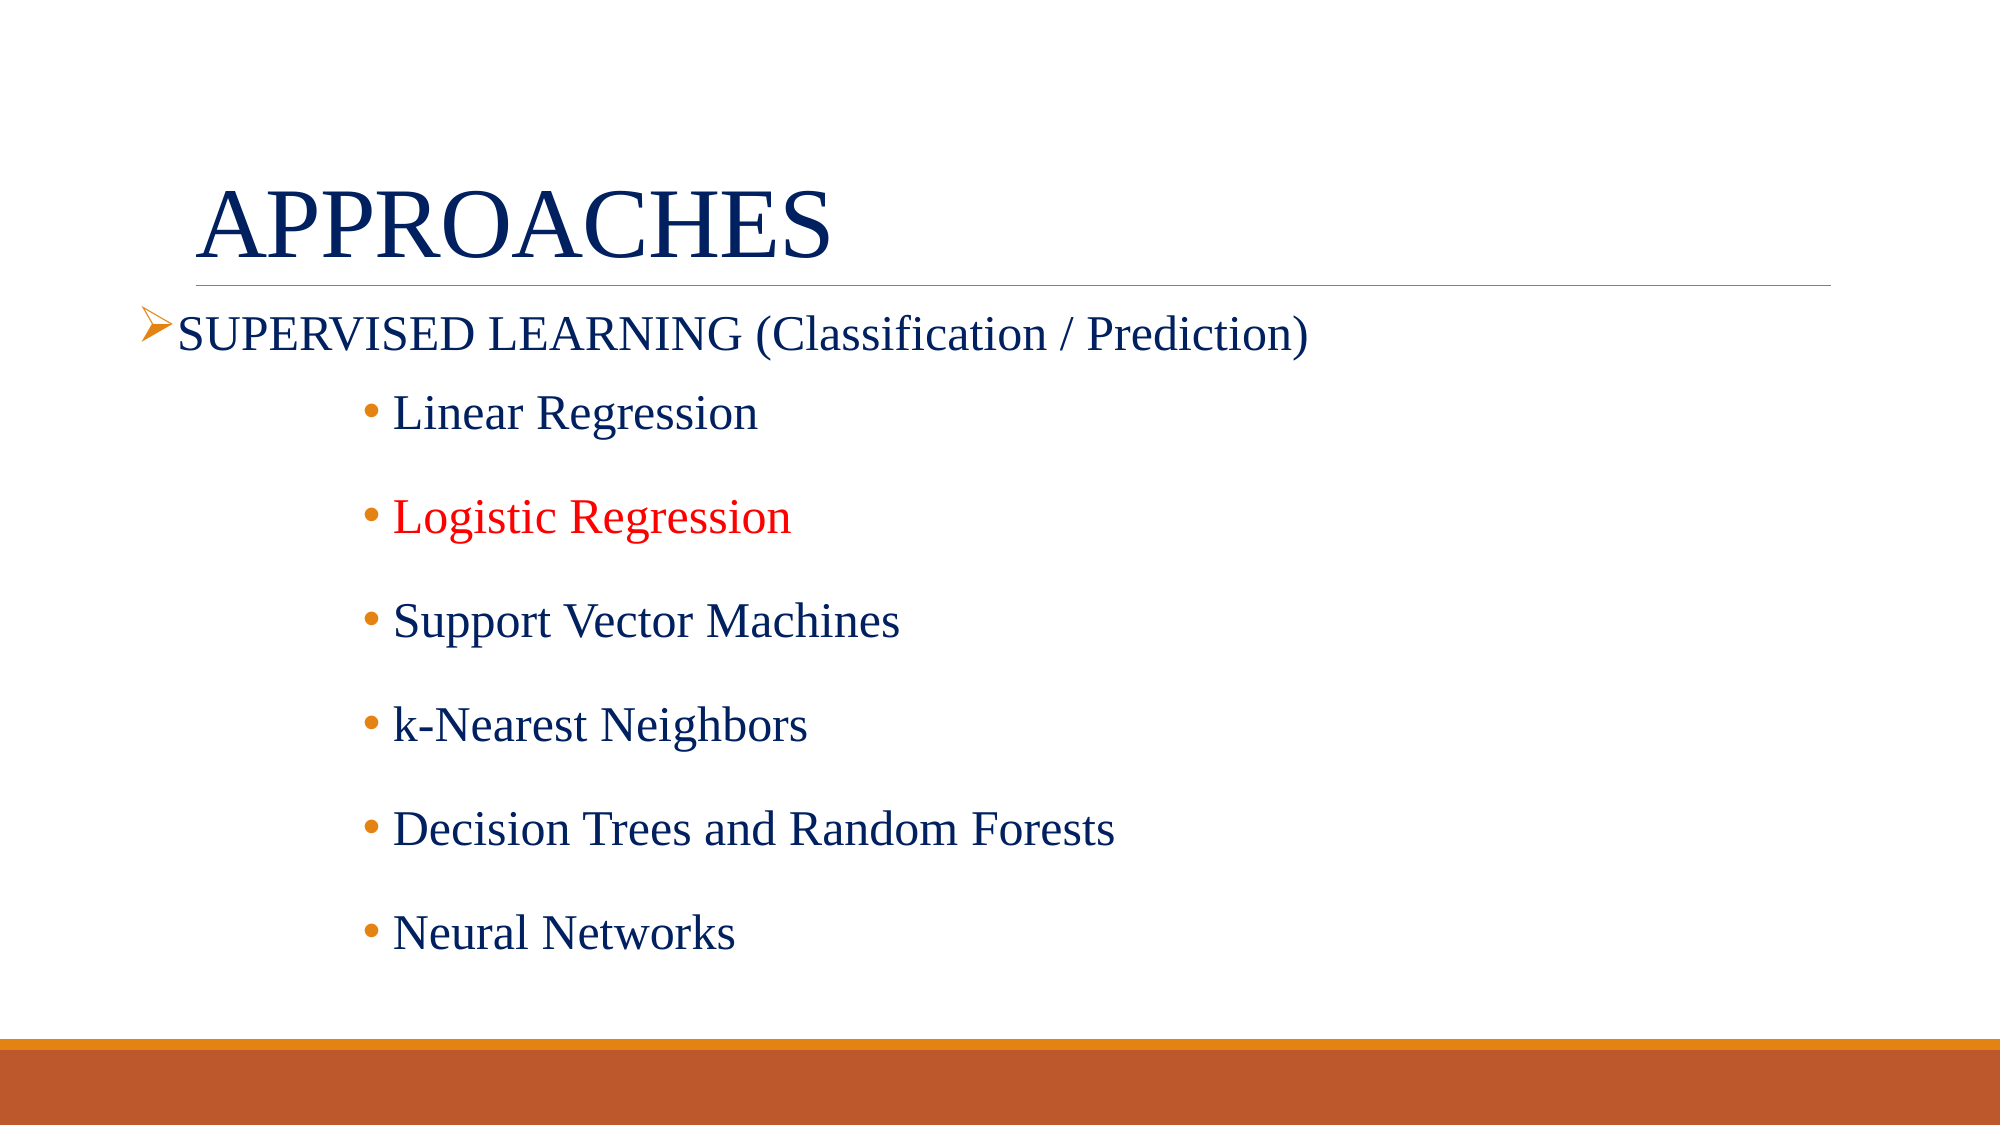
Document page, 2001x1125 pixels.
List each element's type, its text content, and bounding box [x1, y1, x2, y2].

list SUPERVISED LEARNING (Classification / Prediction) Linear Regression Logistic Regression Support Vector Machines k-Nearest Neighbors Decision Trees and Random Forests Neural Networks [137, 299, 1863, 1046]
title APPROACHES [180, 47, 1830, 285]
